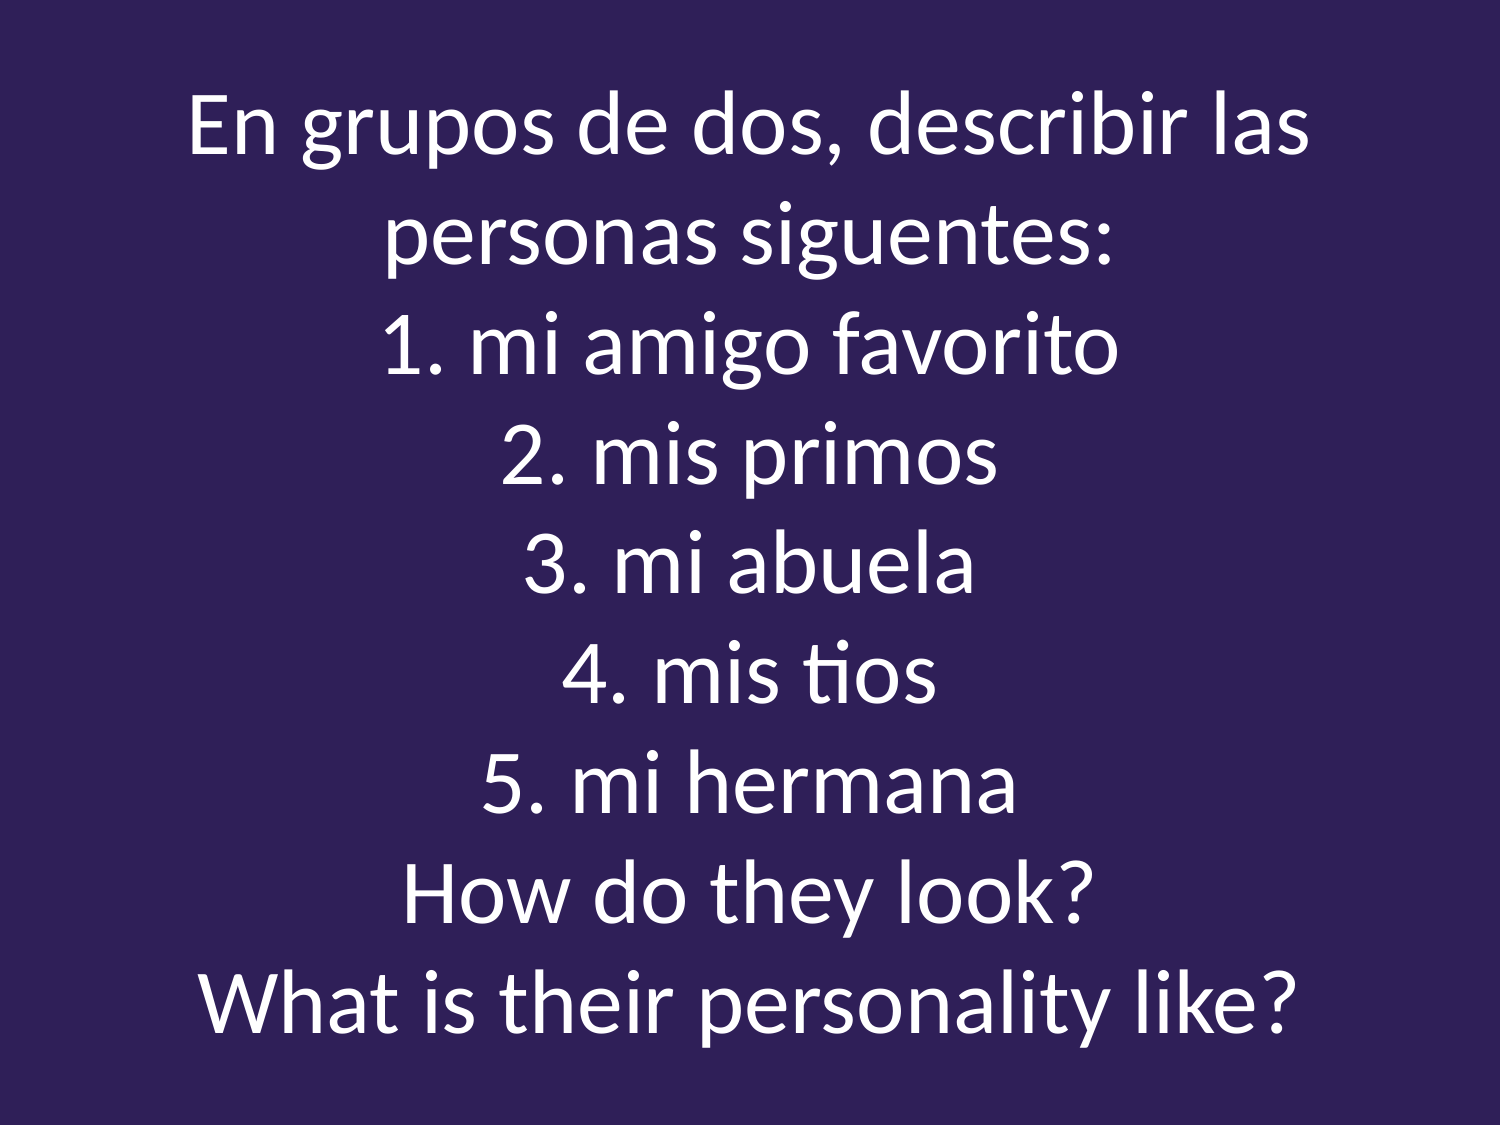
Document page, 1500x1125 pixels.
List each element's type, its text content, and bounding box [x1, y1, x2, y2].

title En grupos de dos, describir las personas siguentes: 1. mi amigo favorito 2. mis primos 3. mi abuela 4. mis tios 5. mi hermana How do they look? What is their personality like? [75, 45, 1425, 1070]
